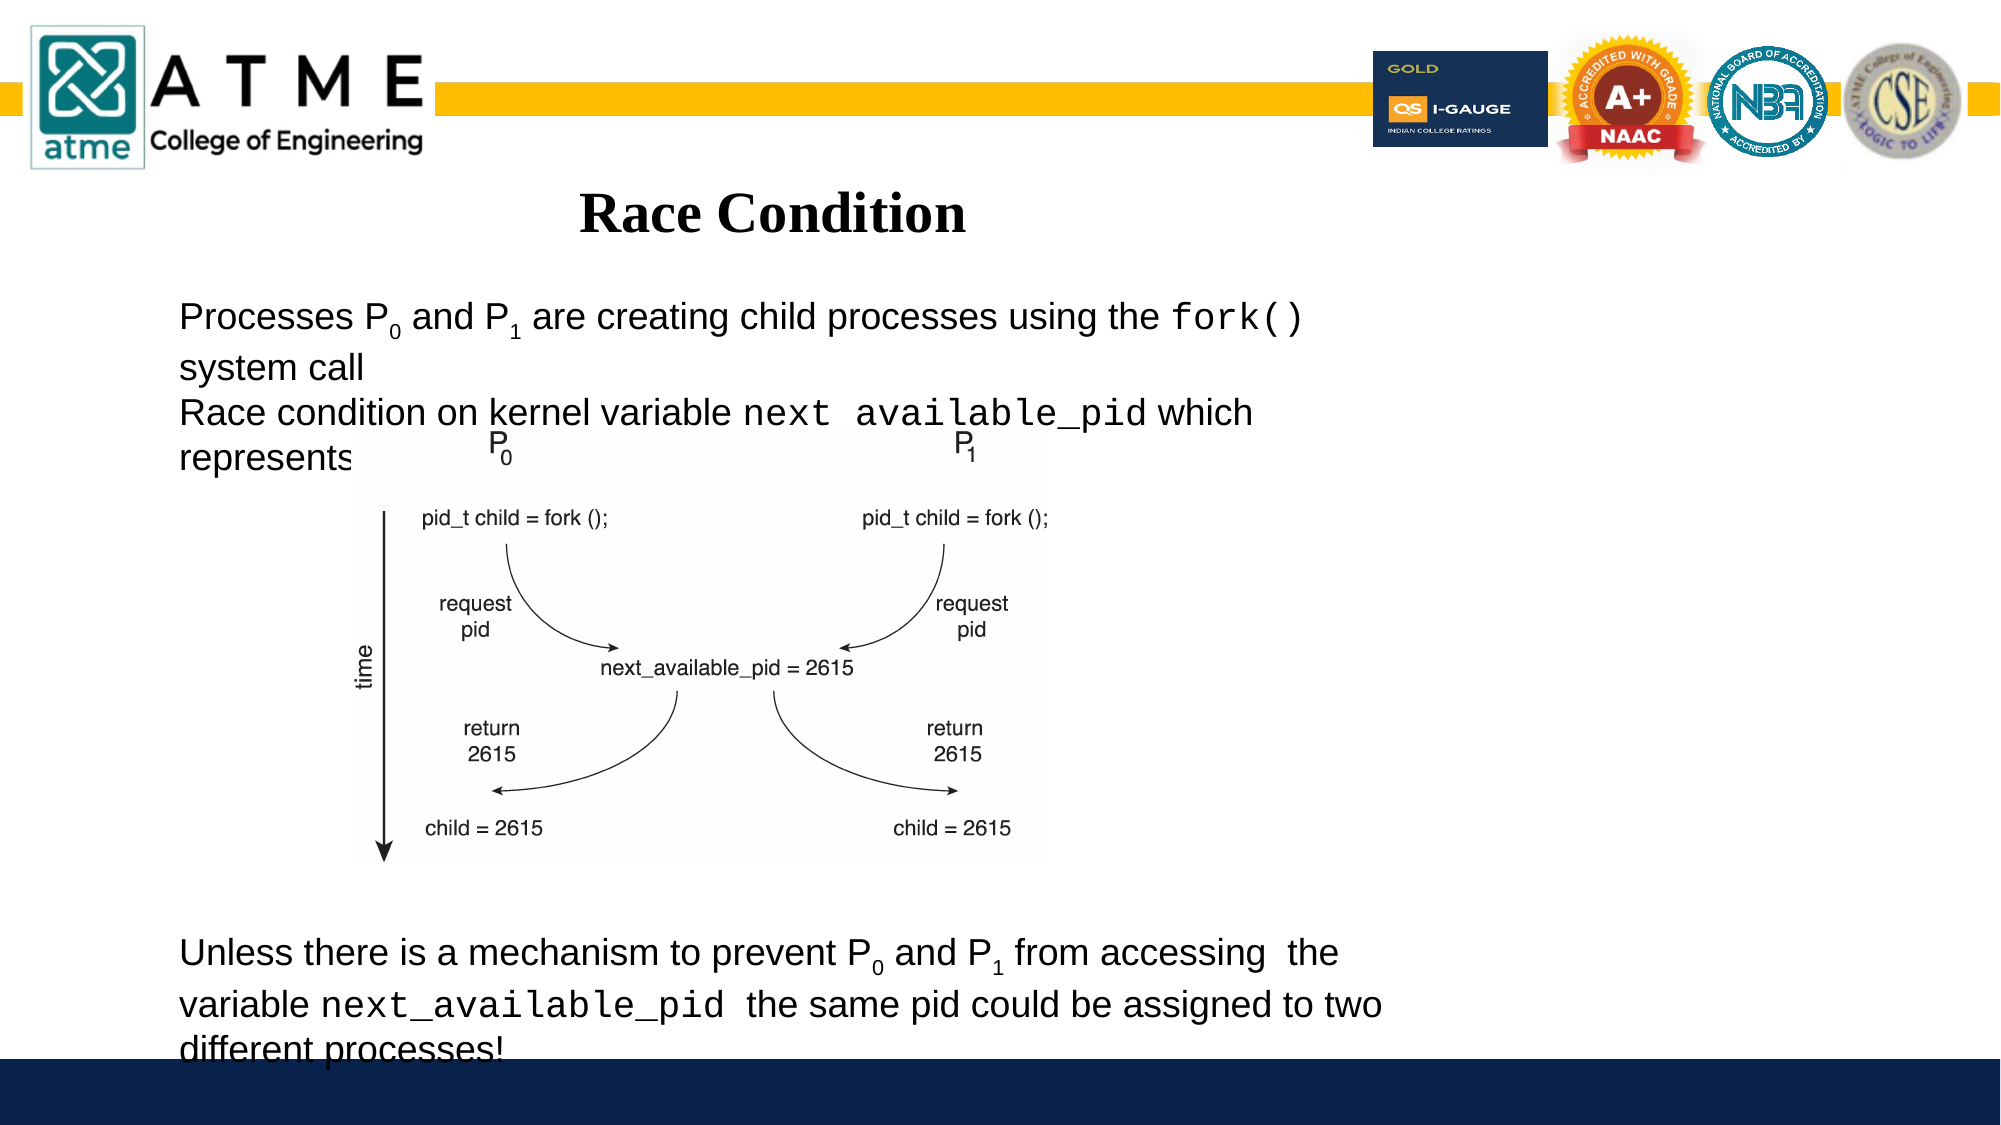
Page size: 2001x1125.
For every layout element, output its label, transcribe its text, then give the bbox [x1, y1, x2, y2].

picture [1840, 26, 1968, 176]
picture [22, 15, 435, 178]
title Race Condition [98, 166, 1449, 261]
picture [0, 1059, 2001, 1125]
picture [351, 426, 1048, 862]
list Processes P0 and P1 are creating child processes using the fork() system call Race condition on kernel variable next_available_pid which represents the next available process identifier (pid) Unless there is a mechanism to prevent P0 and P1 from accessing the variable next_available_pid the same pid could be assigned to two different processes! [164, 284, 1425, 1051]
picture [1373, 20, 1828, 180]
